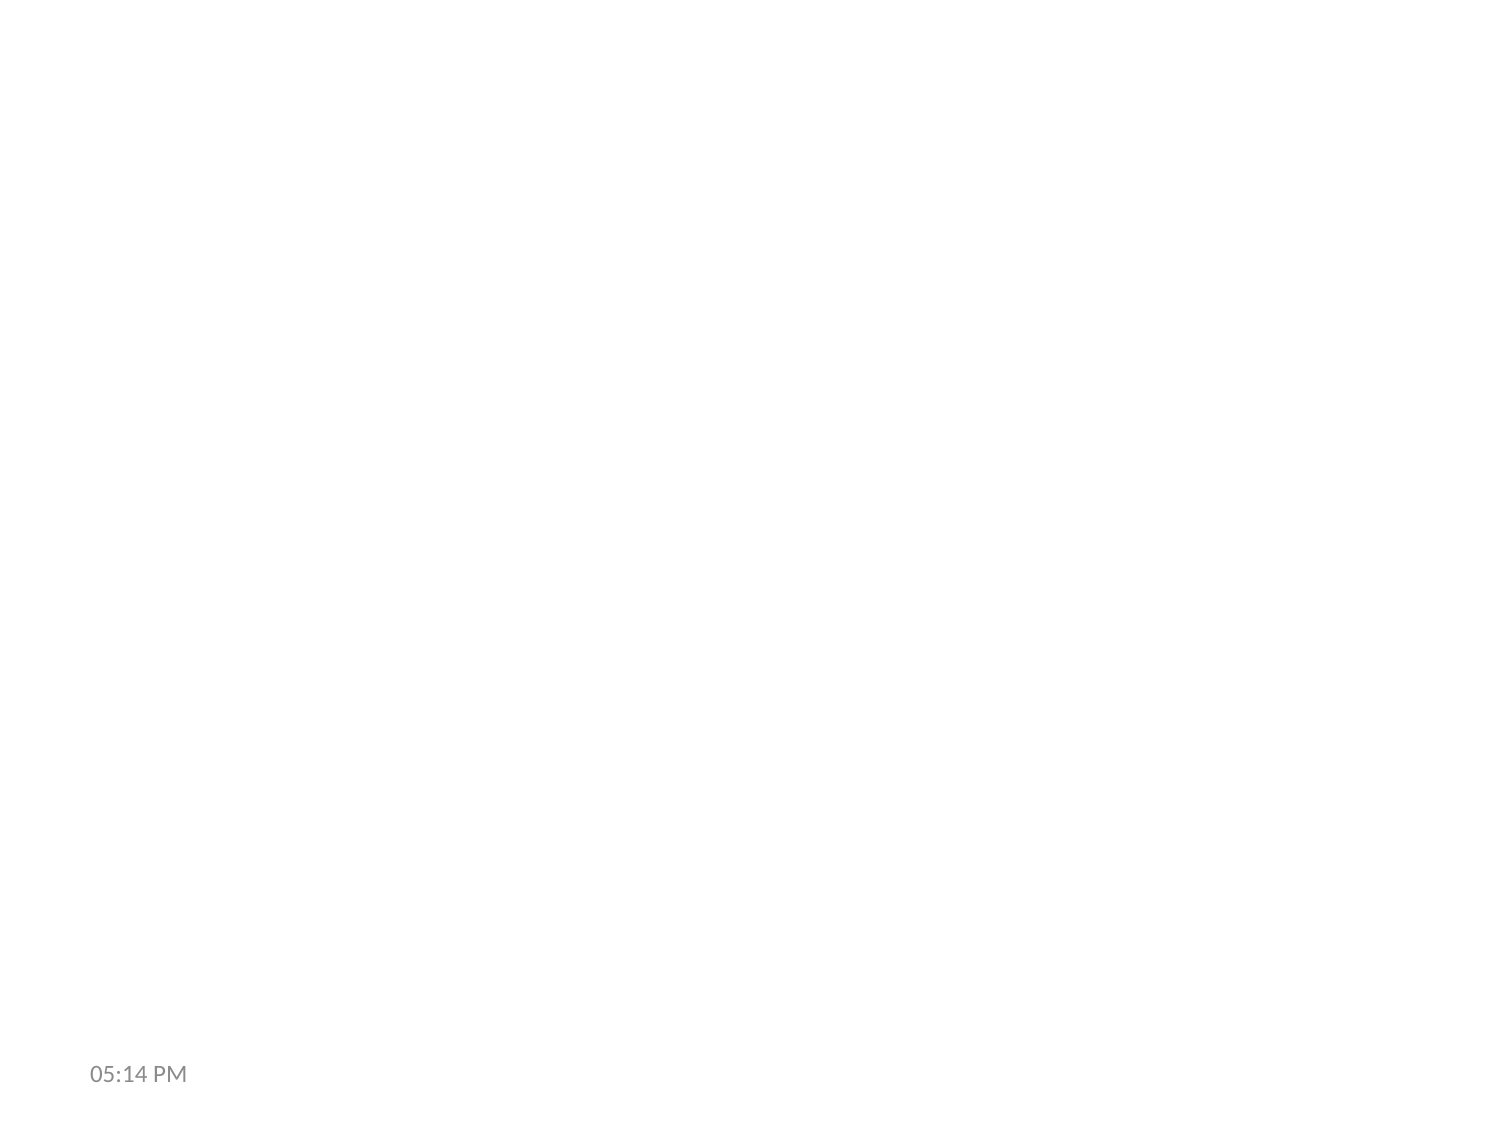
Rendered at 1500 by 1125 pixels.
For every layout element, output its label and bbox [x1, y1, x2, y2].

slide_number [75, 1042, 425, 1103]
